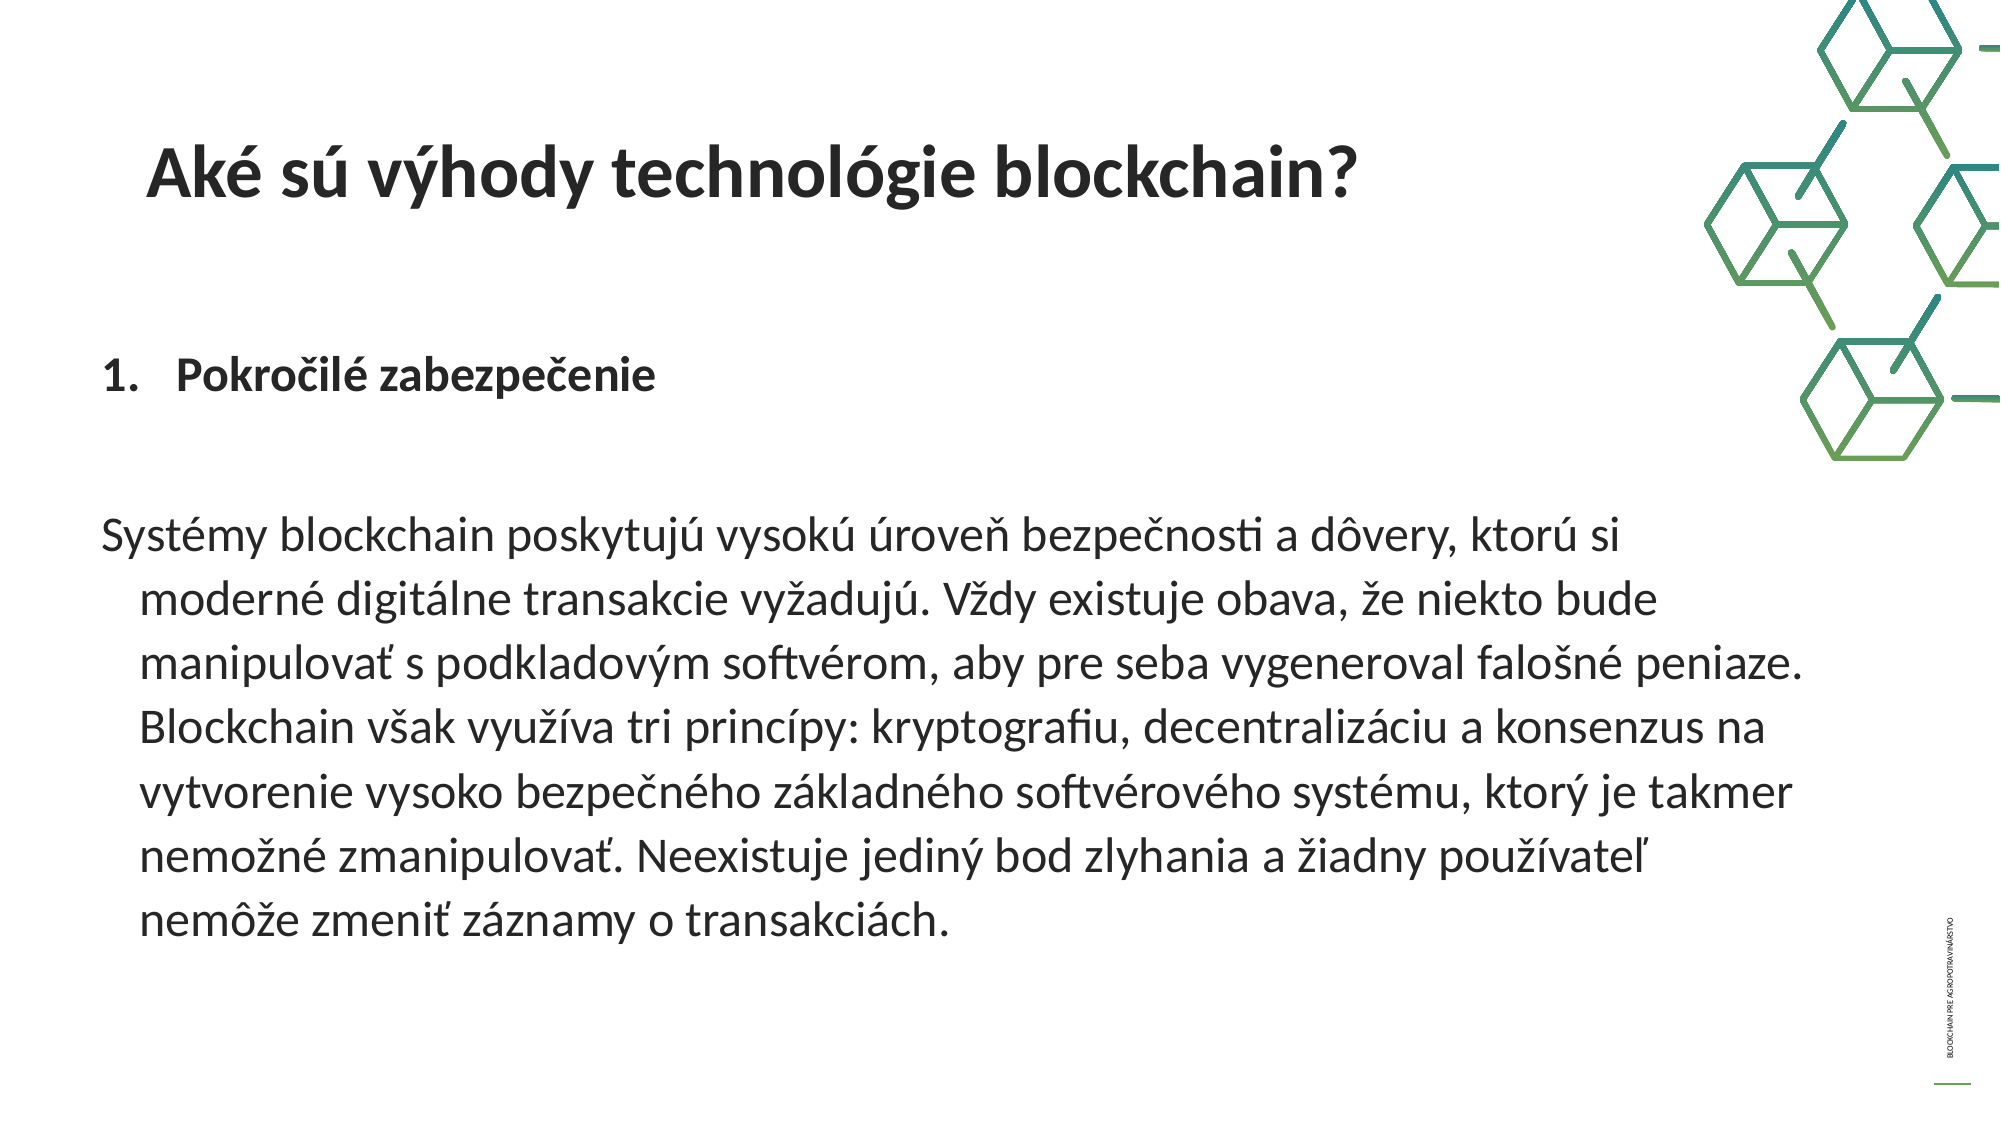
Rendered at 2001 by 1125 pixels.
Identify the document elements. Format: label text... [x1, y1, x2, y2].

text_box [1703, 0, 2000, 462]
list Pokročilé zabezpečenie Systémy blockchain poskytujú vysokú úroveň bezpečnosti a dôvery, ktorú si moderné digitálne transakcie vyžadujú. Vždy existuje obava, že niekto bude manipulovať s podkladovým softvérom, aby pre seba vygeneroval falošné peniaze. Blockchain však využíva tri princípy: kryptografiu, decentralizáciu a konsenzus na vytvorenie vysoko bezpečného základného softvérového systému, ktorý je takmer nemožné zmanipulovať. Neexistuje jediný bod zlyhania a žiadny používateľ nemôže zmeniť záznamy o transakciách. [86, 329, 1825, 1100]
list Aké sú výhody technológie blockchain? [130, 124, 1698, 337]
